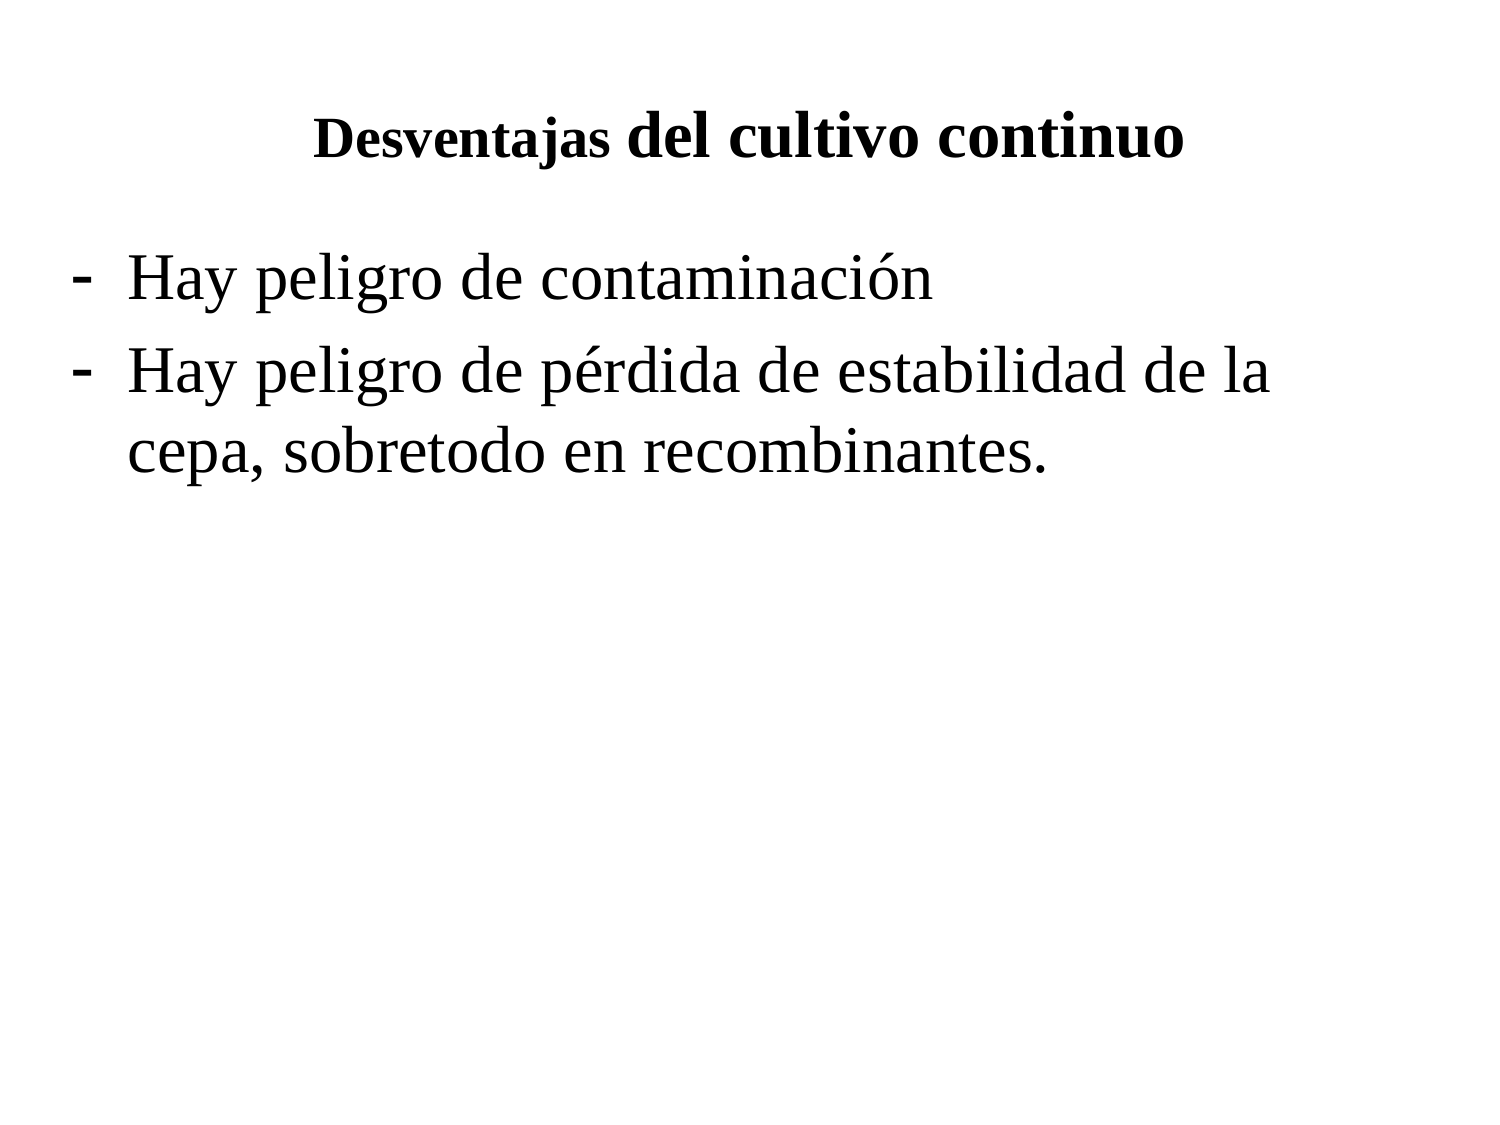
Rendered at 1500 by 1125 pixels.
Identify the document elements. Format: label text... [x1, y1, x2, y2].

list - Hay peligro de contaminación - Hay peligro de pérdida de estabilidad de la cepa, sobretodo en recombinantes. [56, 224, 1444, 901]
title Desventajas del cultivo continuo [112, 37, 1388, 224]
